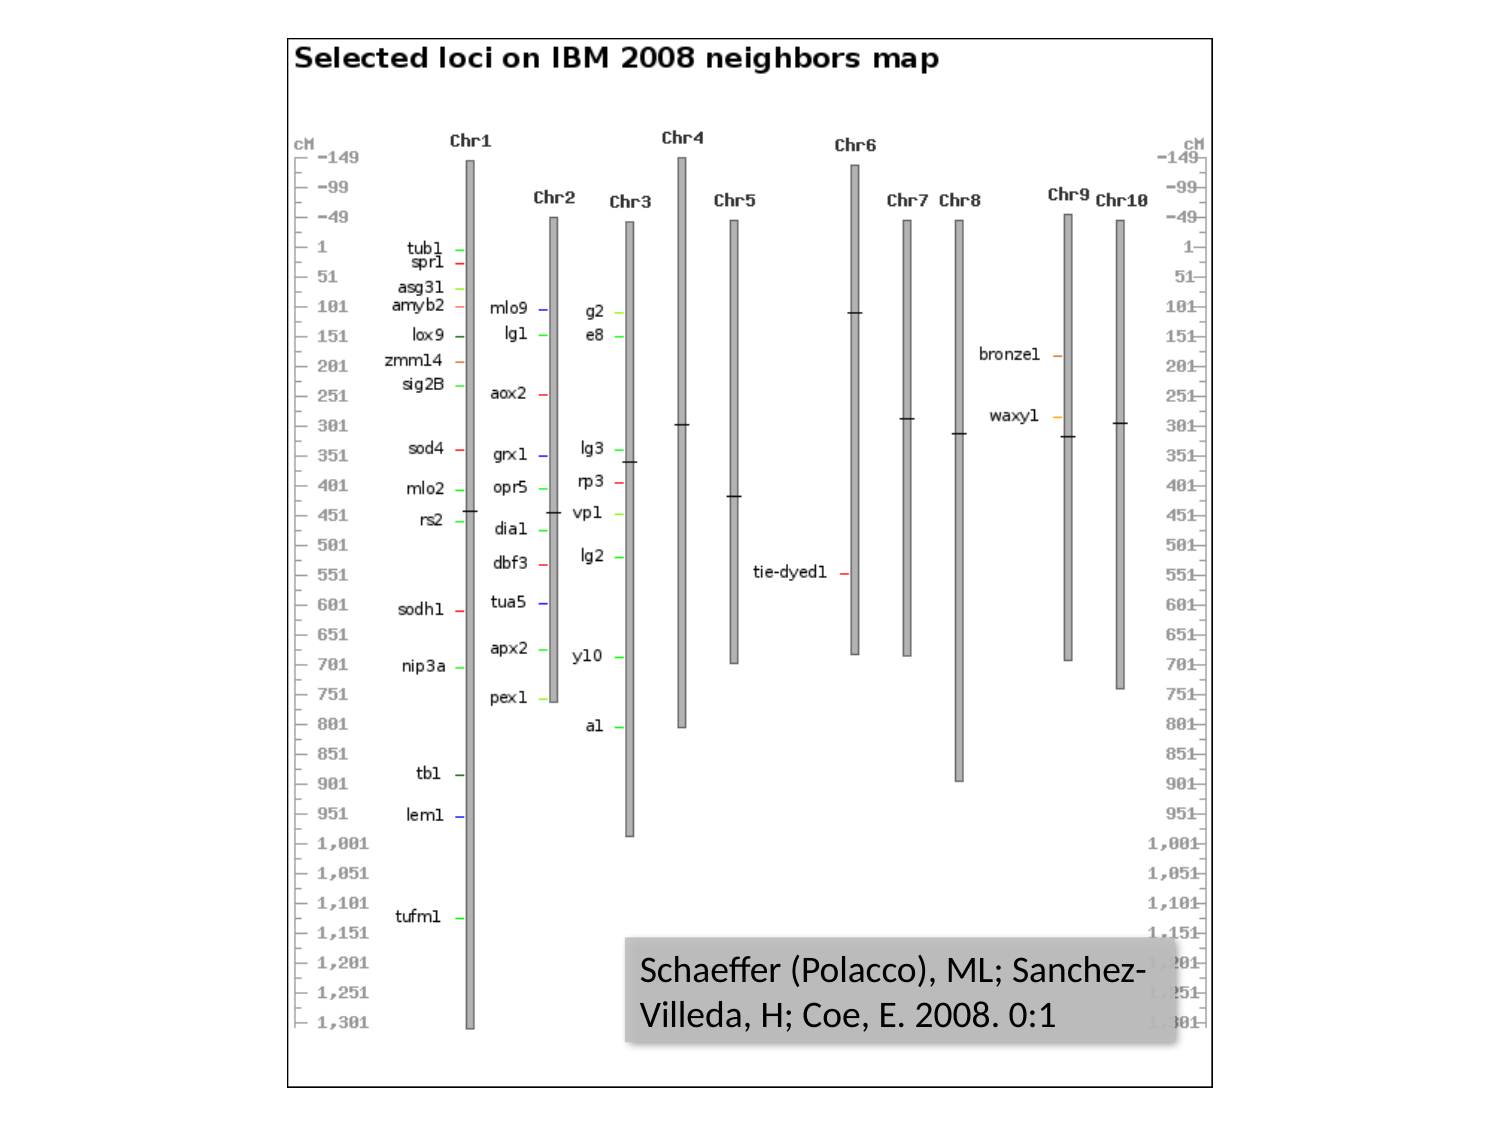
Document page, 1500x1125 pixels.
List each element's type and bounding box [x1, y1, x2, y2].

picture [287, 38, 1214, 1088]
